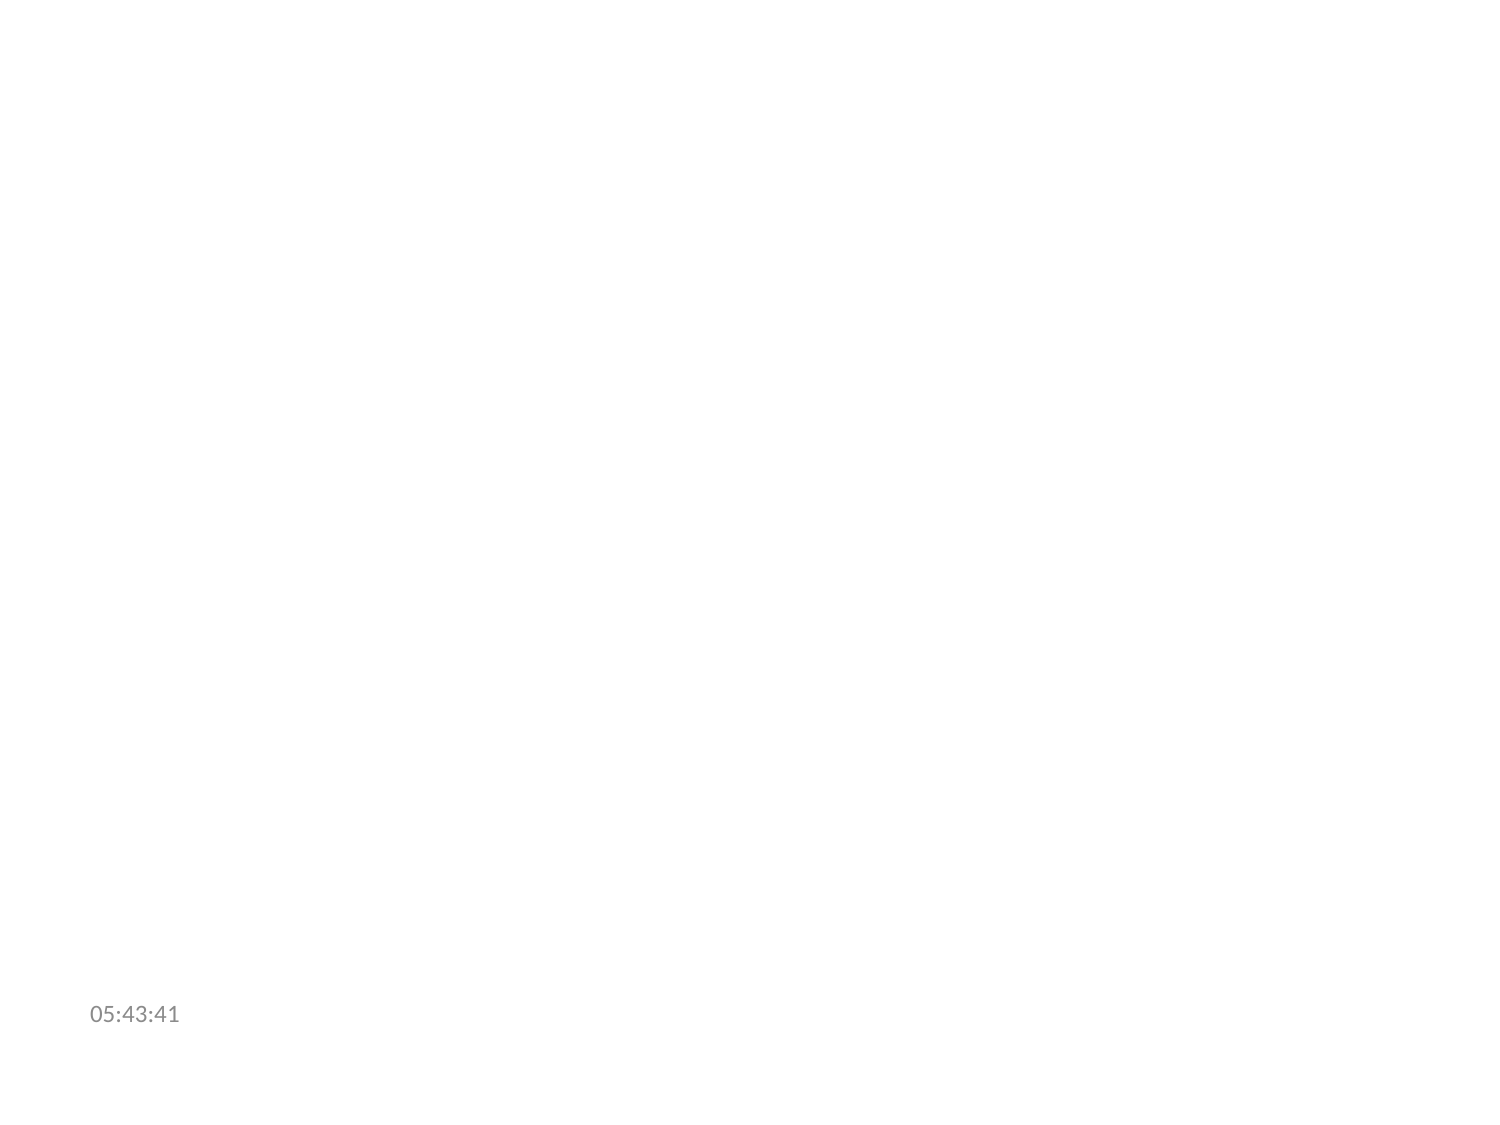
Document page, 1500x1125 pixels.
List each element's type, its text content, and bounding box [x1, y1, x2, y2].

text_box 15:35:09 [75, 982, 425, 1043]
